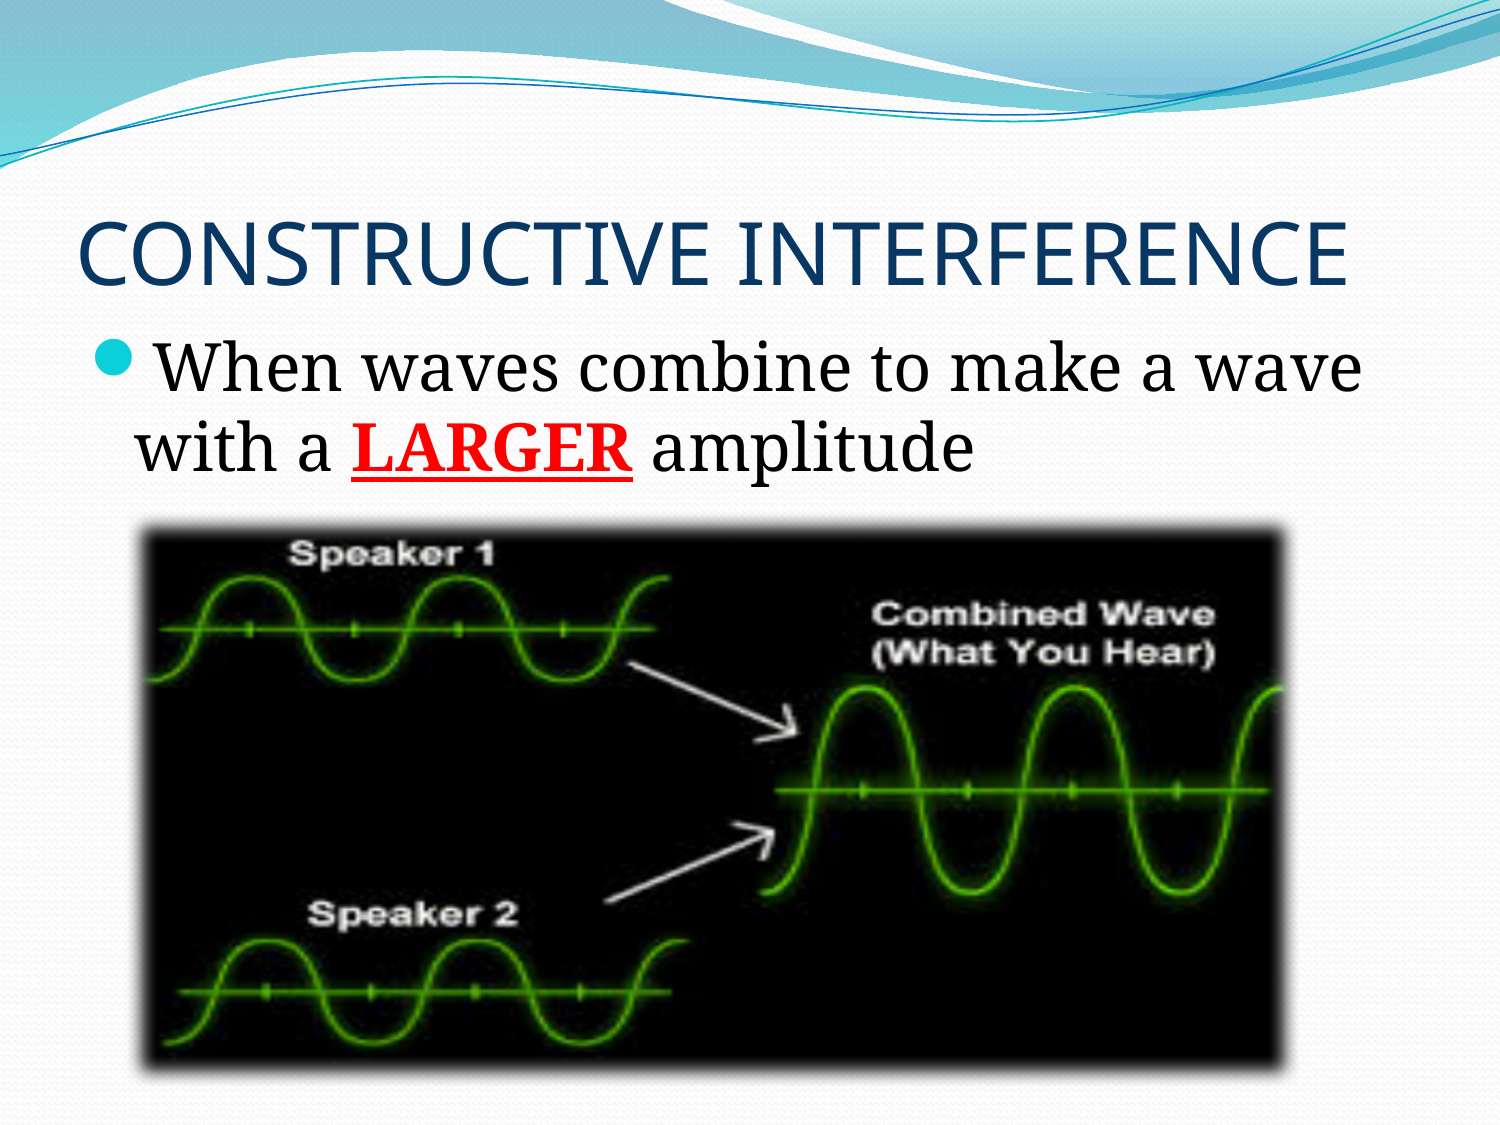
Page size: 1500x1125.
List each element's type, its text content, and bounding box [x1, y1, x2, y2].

picture [124, 512, 1301, 1087]
title CONSTRUCTIVE INTERFERENCE [75, 115, 1425, 303]
list When waves combine to make a wave with a LARGER amplitude [75, 317, 1425, 1038]
